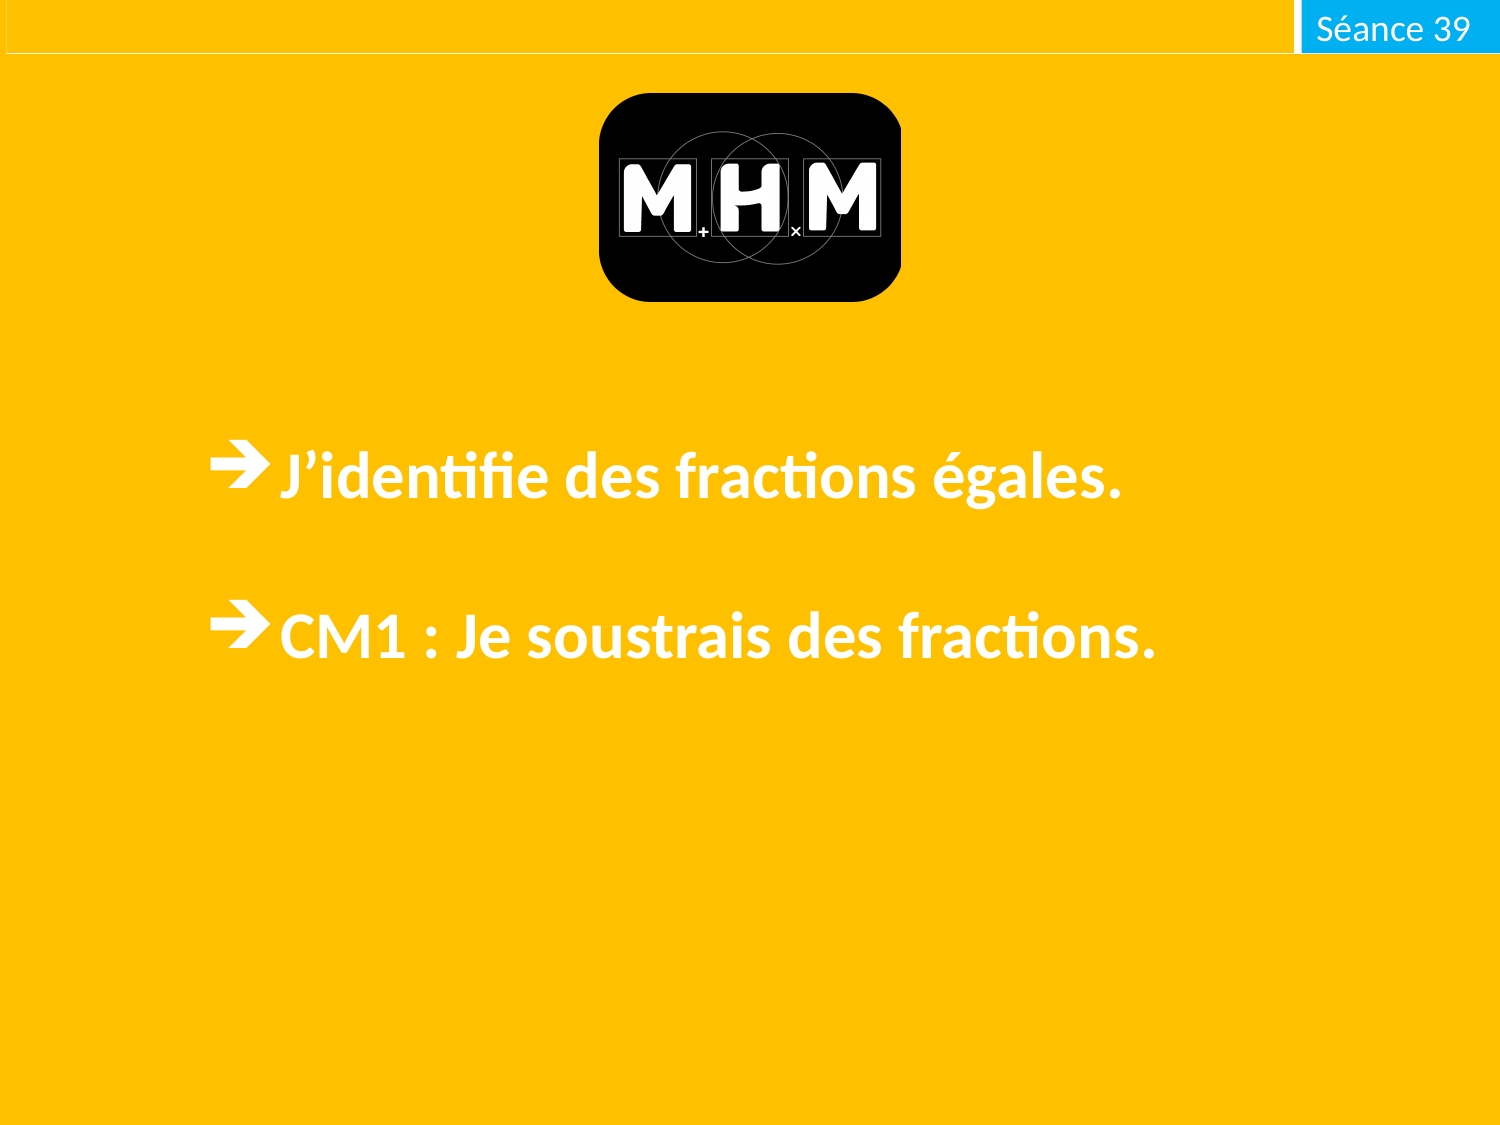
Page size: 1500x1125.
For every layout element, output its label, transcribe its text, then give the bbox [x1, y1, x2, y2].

text_box [0, 52, 1500, 1125]
text_box J’identifie des fractions égales. CM1 : Je soustrais des fractions. [190, 354, 1263, 680]
picture [599, 93, 901, 302]
